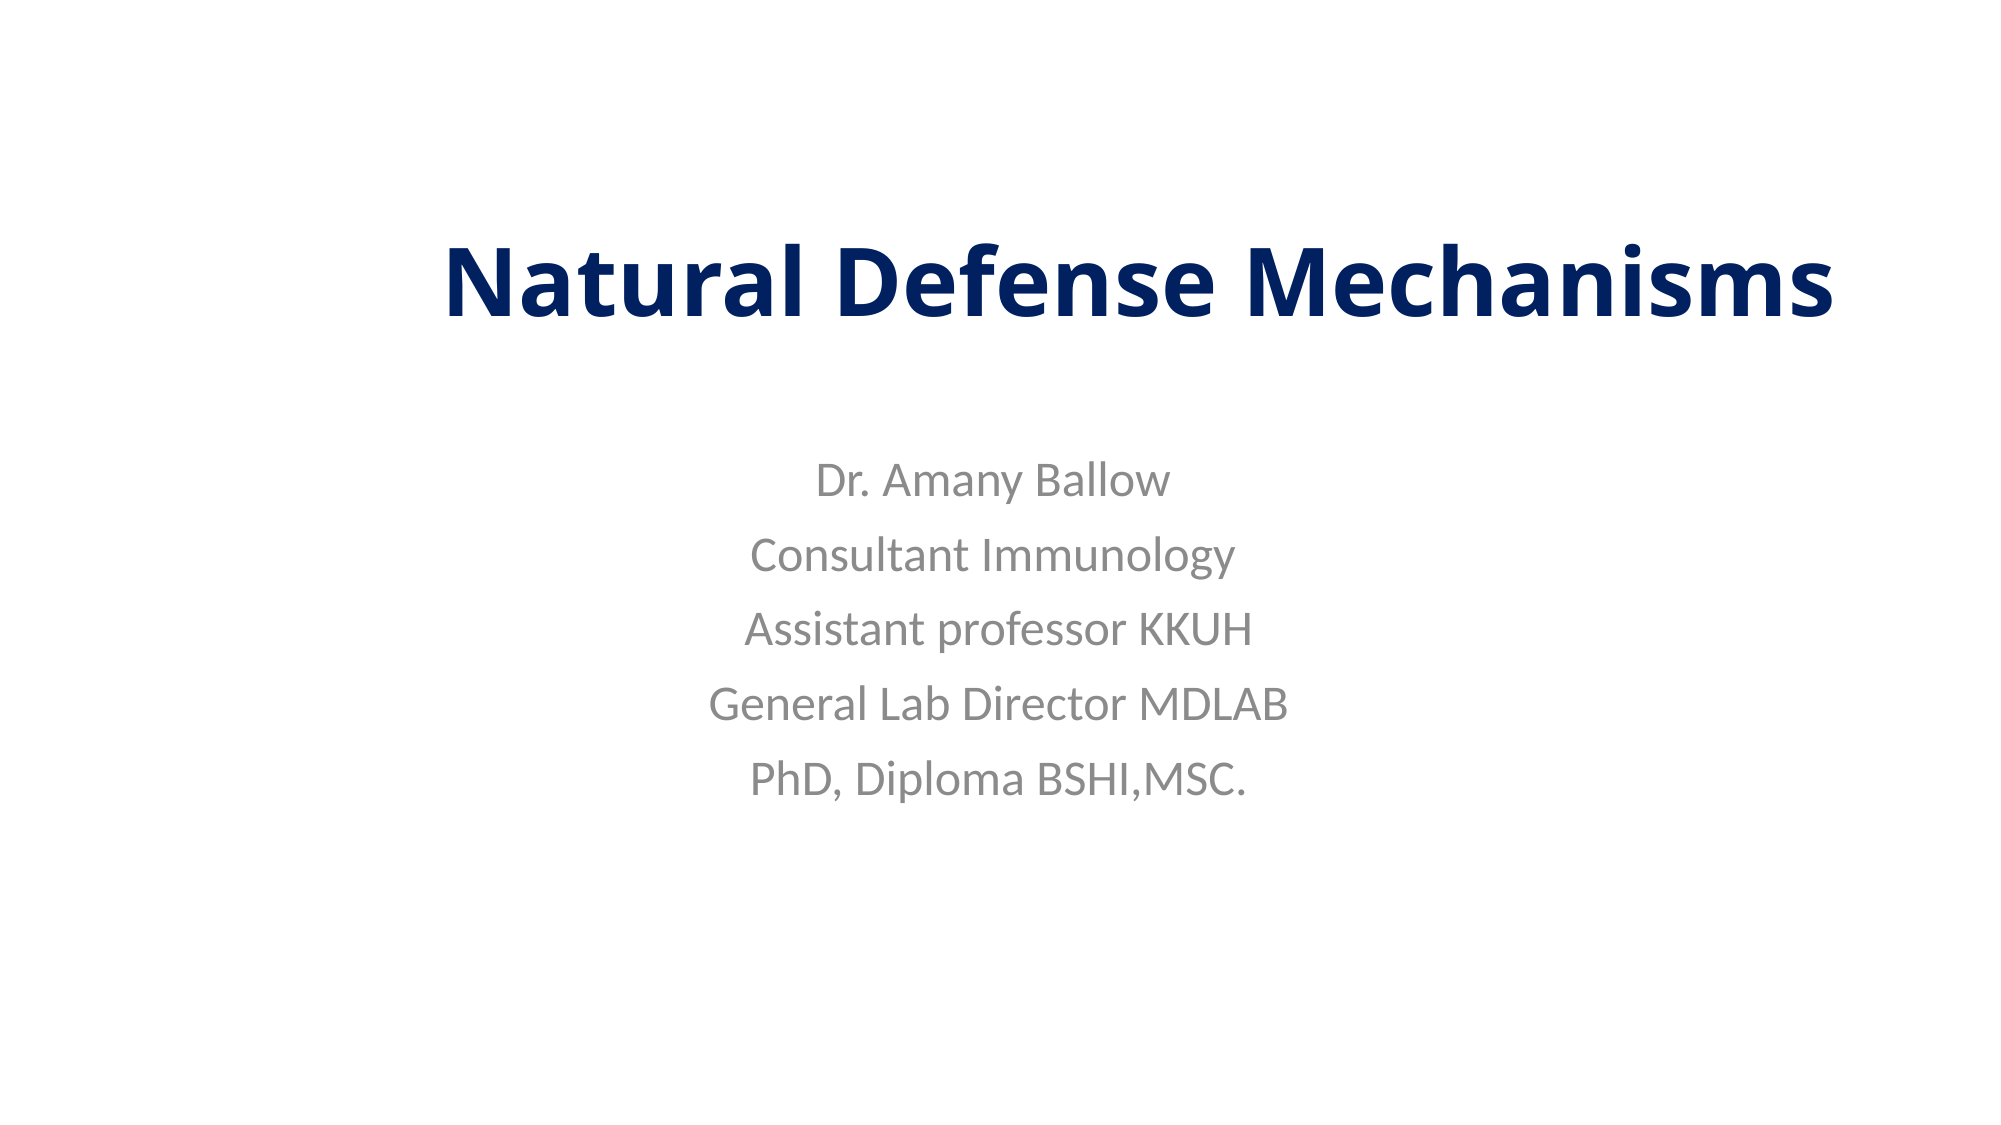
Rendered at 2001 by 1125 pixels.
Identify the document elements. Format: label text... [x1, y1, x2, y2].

list Dr. Amany Ballow Consultant Immunology Assistant professor KKUH General Lab Director MDLAB PhD, Diploma BSHI,MSC. [136, 445, 1862, 900]
title Natural Defense Mechanisms [105, 123, 1862, 345]
